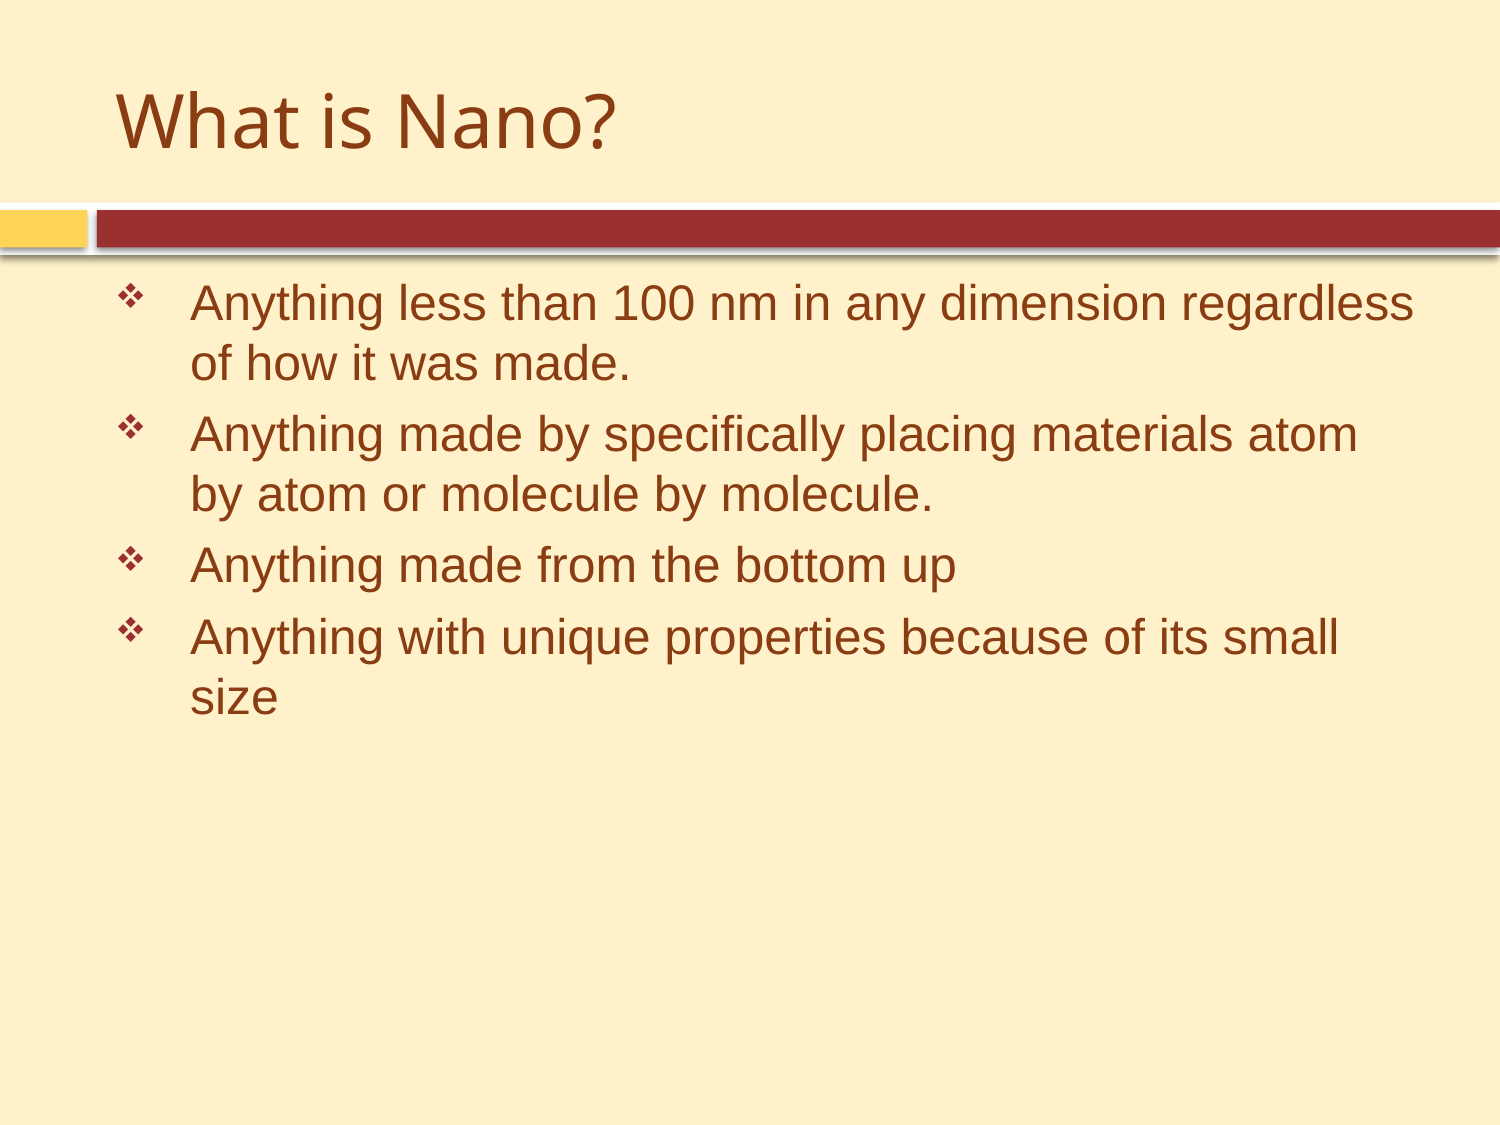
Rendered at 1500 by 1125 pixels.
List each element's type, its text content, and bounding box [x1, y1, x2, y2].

title What is Nano? [100, 37, 1438, 200]
list Anything less than 100 nm in any dimension regardless of how it was made. Anything made by specifically placing materials atom by atom or molecule by molecule. Anything made from the bottom up Anything with unique properties because of its small size [100, 262, 1438, 1000]
